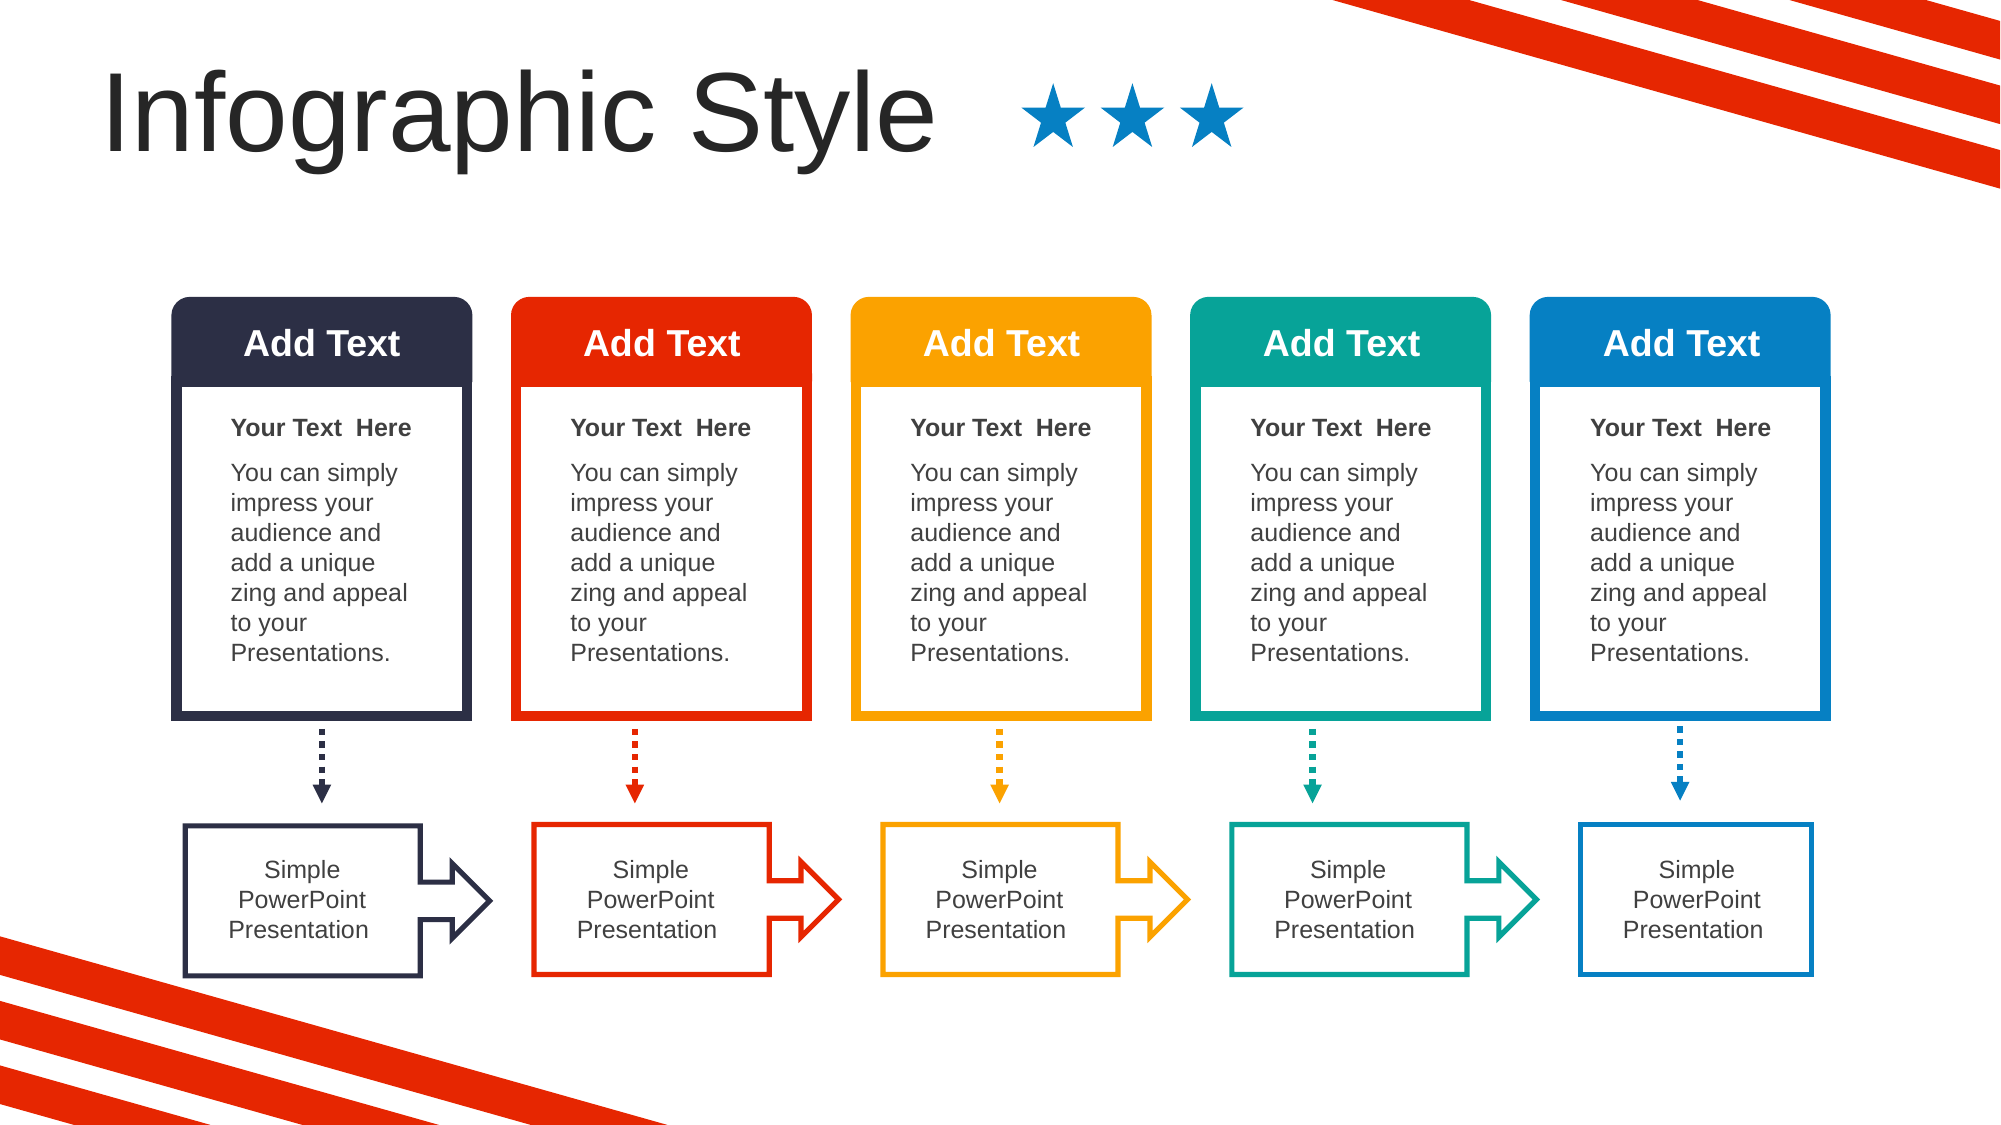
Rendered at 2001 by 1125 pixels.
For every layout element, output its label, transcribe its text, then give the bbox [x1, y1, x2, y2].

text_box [1235, 403, 1448, 677]
text_box Add Text [555, 311, 769, 372]
text_box [515, 380, 808, 717]
text_box Simple PowerPoint Presentation [1606, 846, 1788, 952]
text_box [184, 824, 492, 977]
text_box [555, 403, 768, 677]
text_box [1580, 823, 1813, 976]
text_box Simple PowerPoint Presentation [908, 846, 1091, 952]
text_box [1194, 380, 1487, 717]
text_box [1230, 823, 1538, 976]
text_box [533, 823, 841, 976]
text_box Add Text [1575, 311, 1788, 372]
text_box Simple PowerPoint Presentation [560, 846, 742, 952]
text_box [855, 302, 1147, 382]
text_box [895, 403, 1108, 677]
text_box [215, 403, 429, 677]
text_box Add Text [1235, 311, 1448, 372]
text_box [855, 382, 1147, 717]
text_box Add Text [215, 311, 429, 372]
text_box [176, 302, 468, 382]
text_box Add Text [895, 311, 1108, 372]
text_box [1021, 83, 1244, 148]
text_box [1195, 302, 1486, 382]
text_box [1534, 302, 1826, 382]
text_box [516, 302, 807, 382]
text_box [176, 382, 468, 717]
text_box [881, 823, 1189, 976]
text_box [1534, 382, 1826, 717]
list Infographic Style [86, 55, 1899, 175]
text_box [1575, 403, 1788, 677]
text_box Simple PowerPoint Presentation [1257, 846, 1440, 952]
text_box Simple PowerPoint Presentation [211, 846, 394, 952]
